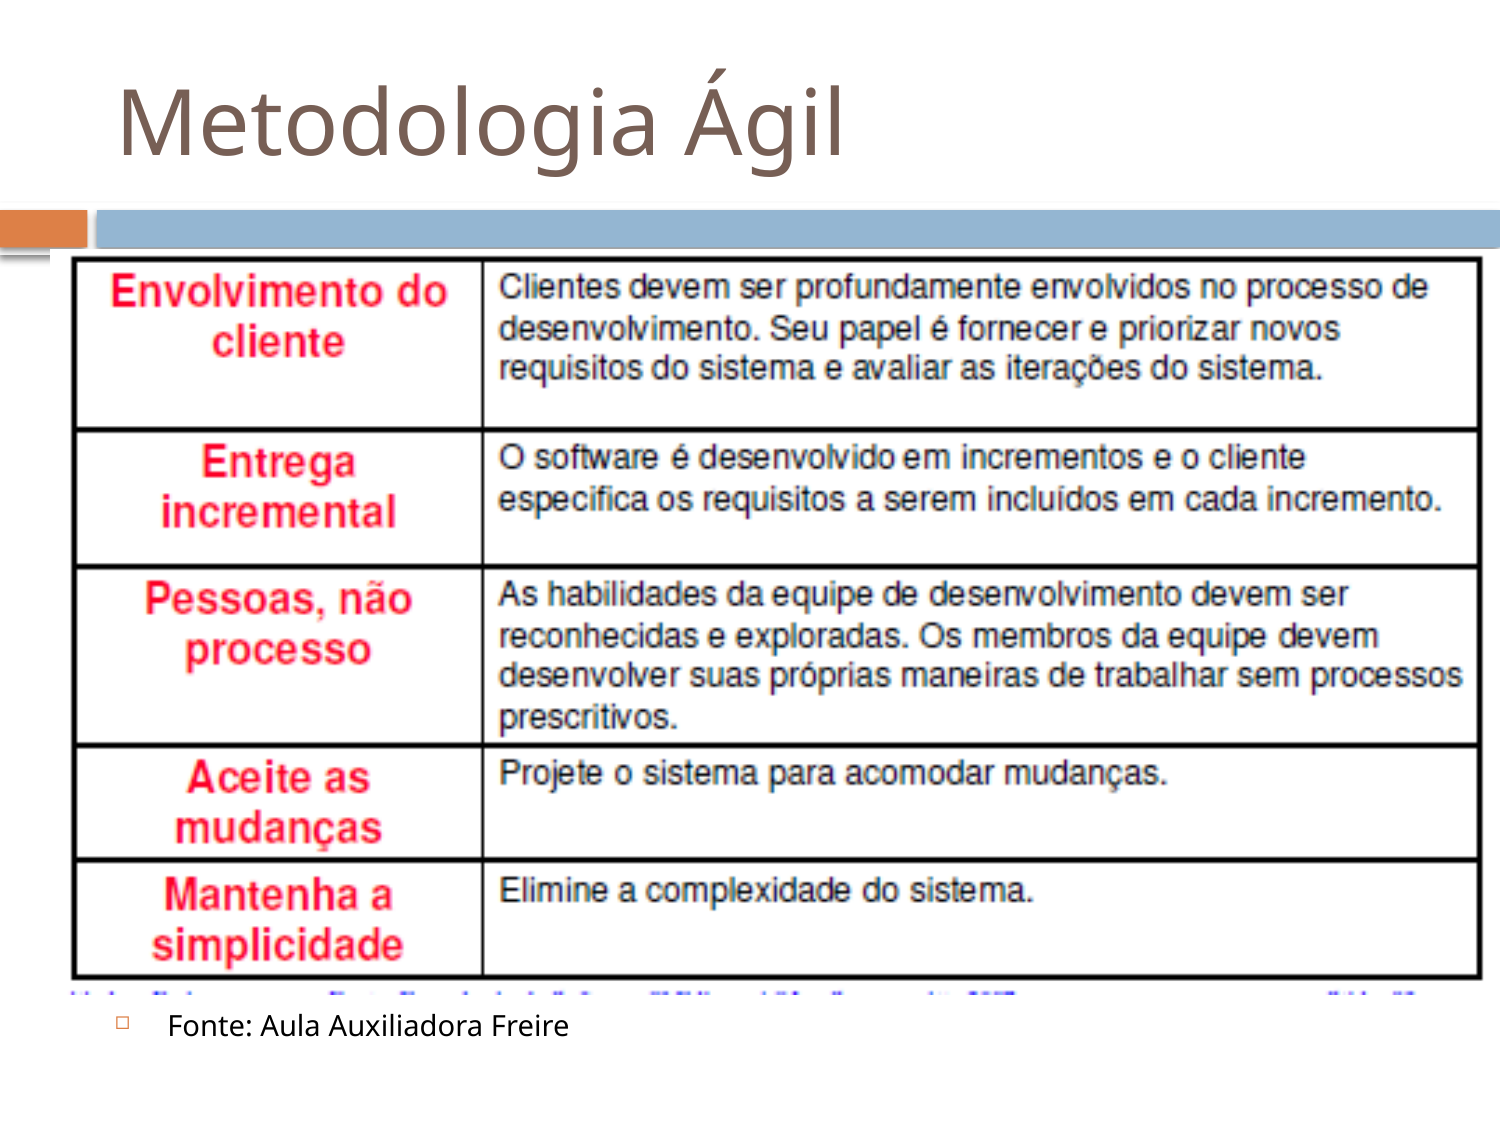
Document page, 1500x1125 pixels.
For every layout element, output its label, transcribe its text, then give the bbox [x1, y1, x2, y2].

picture [49, 249, 1500, 995]
title Metodologia Ágil [100, 37, 1438, 200]
list Fonte: Aula Auxiliadora Freire [99, 1006, 1438, 1088]
